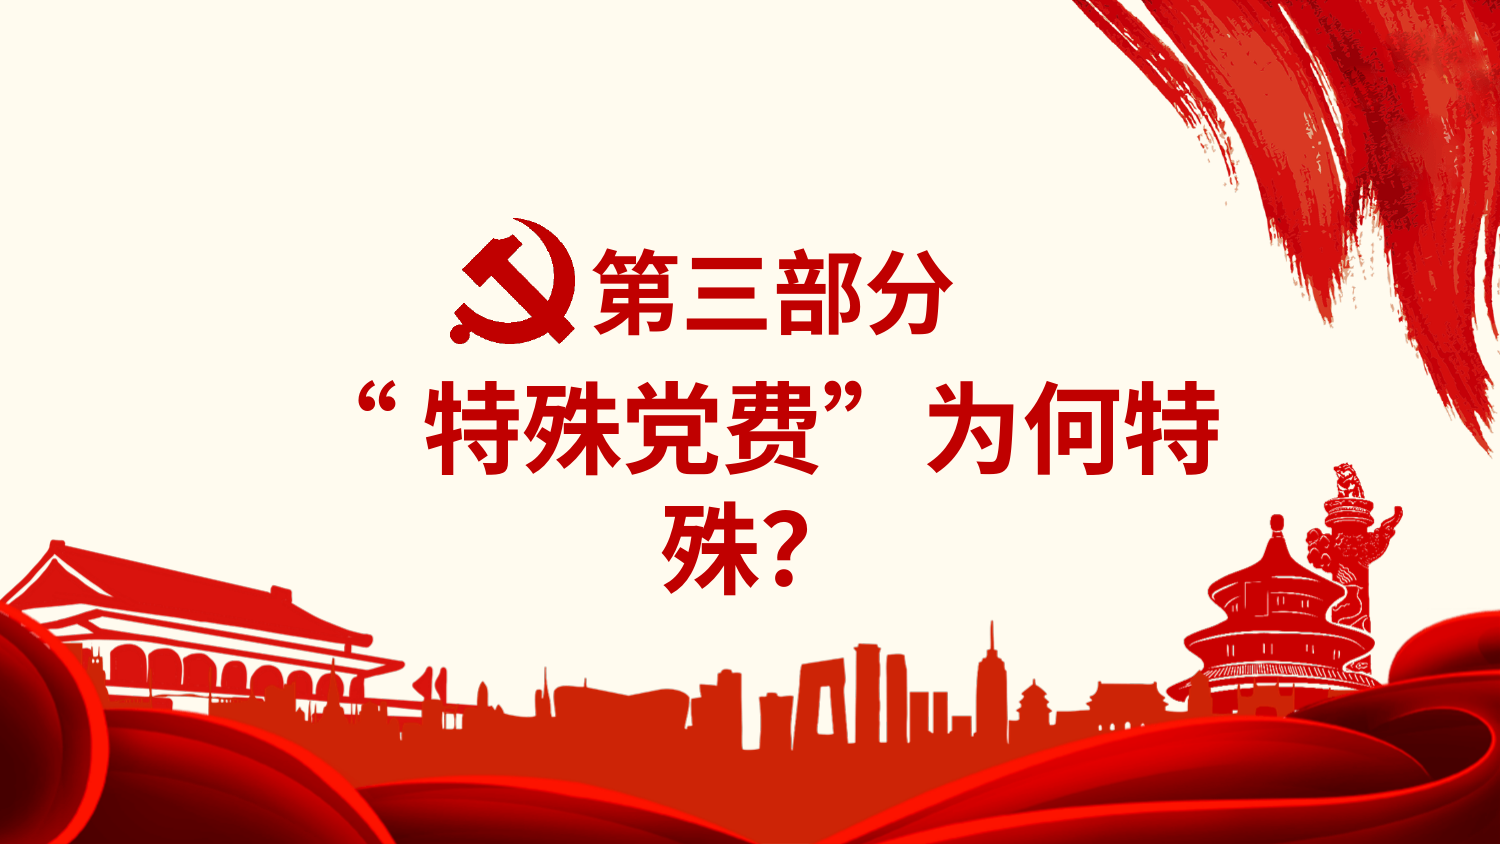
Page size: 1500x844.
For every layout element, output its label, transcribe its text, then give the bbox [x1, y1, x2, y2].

picture [449, 218, 575, 344]
text_box “特殊党费”为何特殊？ [237, 359, 1071, 446]
picture [0, 0, 1500, 844]
text_box 第三部分 [541, 228, 1005, 354]
